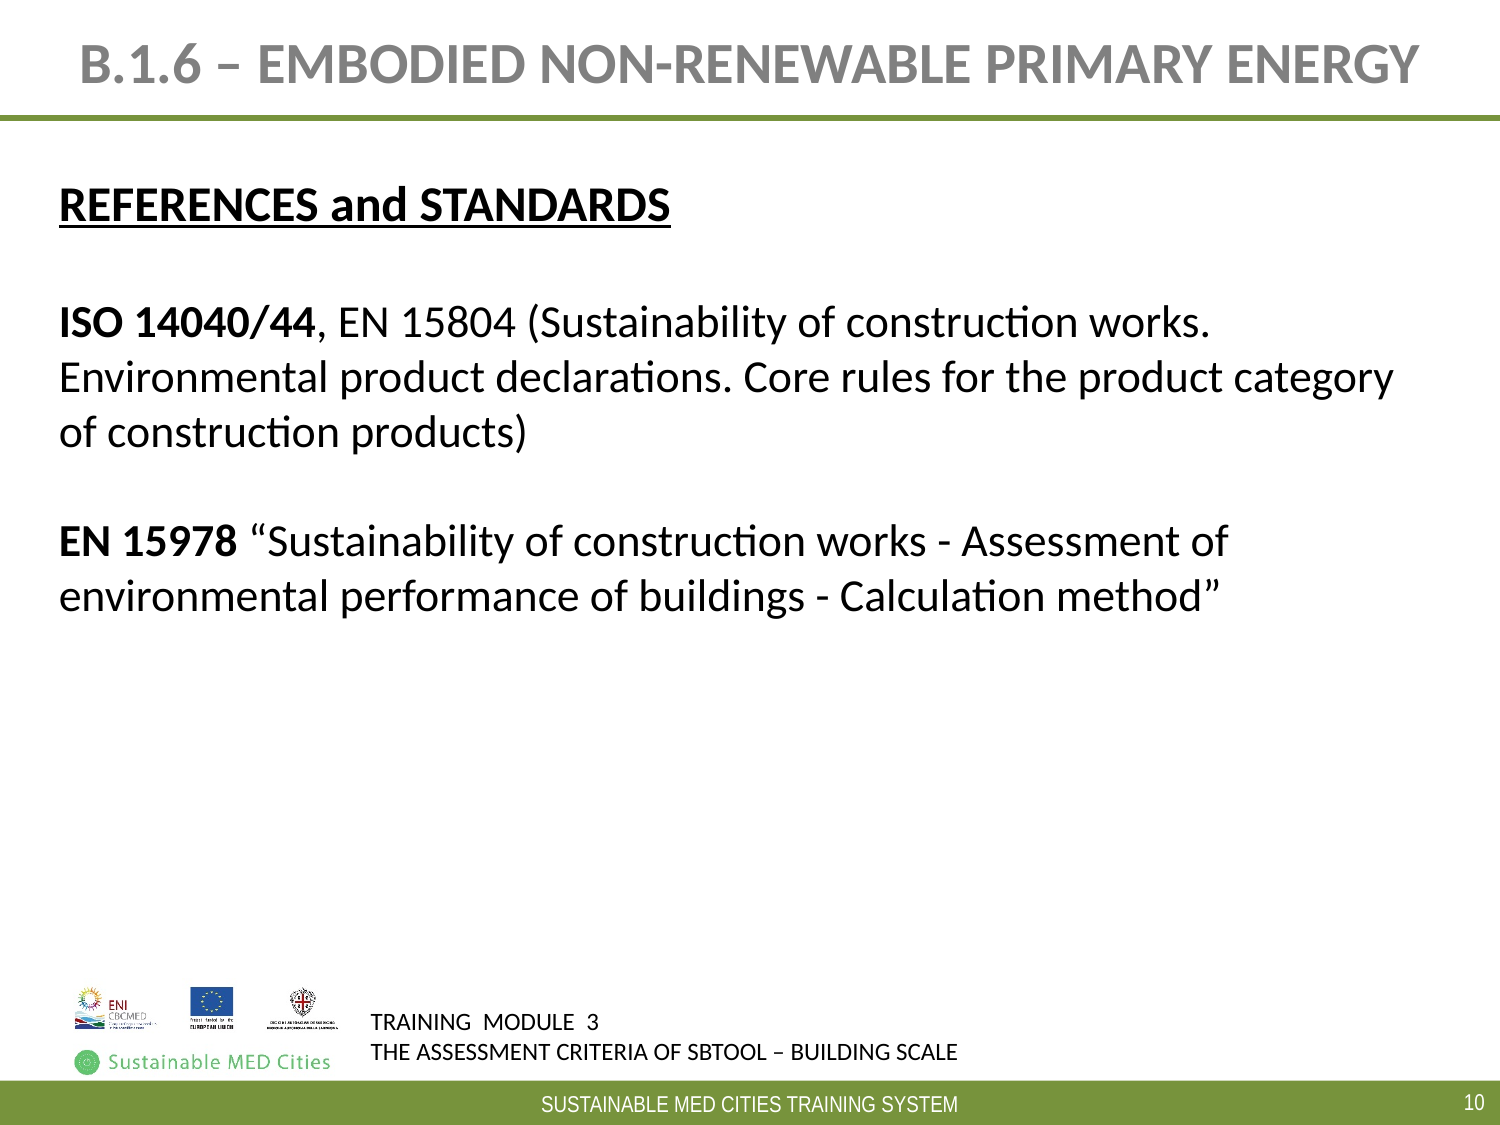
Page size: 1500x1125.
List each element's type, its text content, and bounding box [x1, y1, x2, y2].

picture [62, 978, 356, 1080]
title B.1.6 – EMBODIED NON-RENEWABLE PRIMARY ENERGY [0, 0, 1500, 121]
list REFERENCES and STANDARDS ISO 14040/44, EN 15804 (Sustainability of construction works. Environmental product declarations. Core rules for the product category of construction products) EN 15978 “Sustainability of construction works - Assessment of environmental performance of buildings - Calculation method” [43, 163, 1425, 944]
slide_number 10 [1149, 1078, 1500, 1125]
